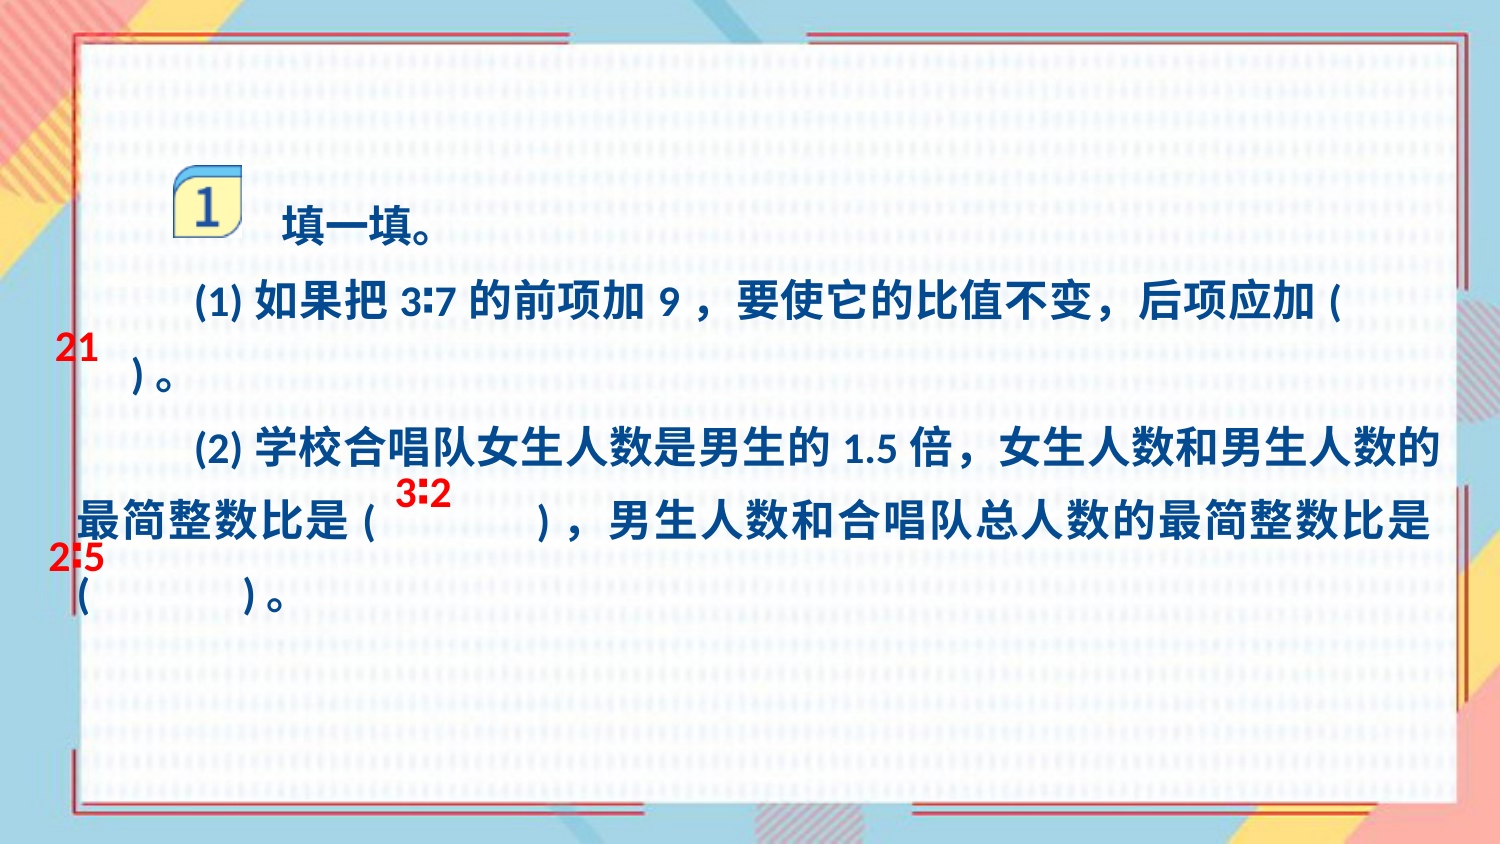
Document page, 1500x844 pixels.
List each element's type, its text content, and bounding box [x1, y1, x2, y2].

text_box 2∶5 [37, 548, 161, 613]
text_box 3∶2 [383, 484, 508, 549]
picture [0, 0, 1500, 844]
list 填一填。 (1)如果把3∶7的前项加9，要使它的比值不变，后项应加( )。 (2)学校合唱队女生人数是男生的1.5倍，女生人数和男生人数的最简整数比是( )，男生人数和合唱队总人数的最简整数比是( )。 [61, 170, 1457, 705]
text_box 21 [43, 337, 155, 402]
